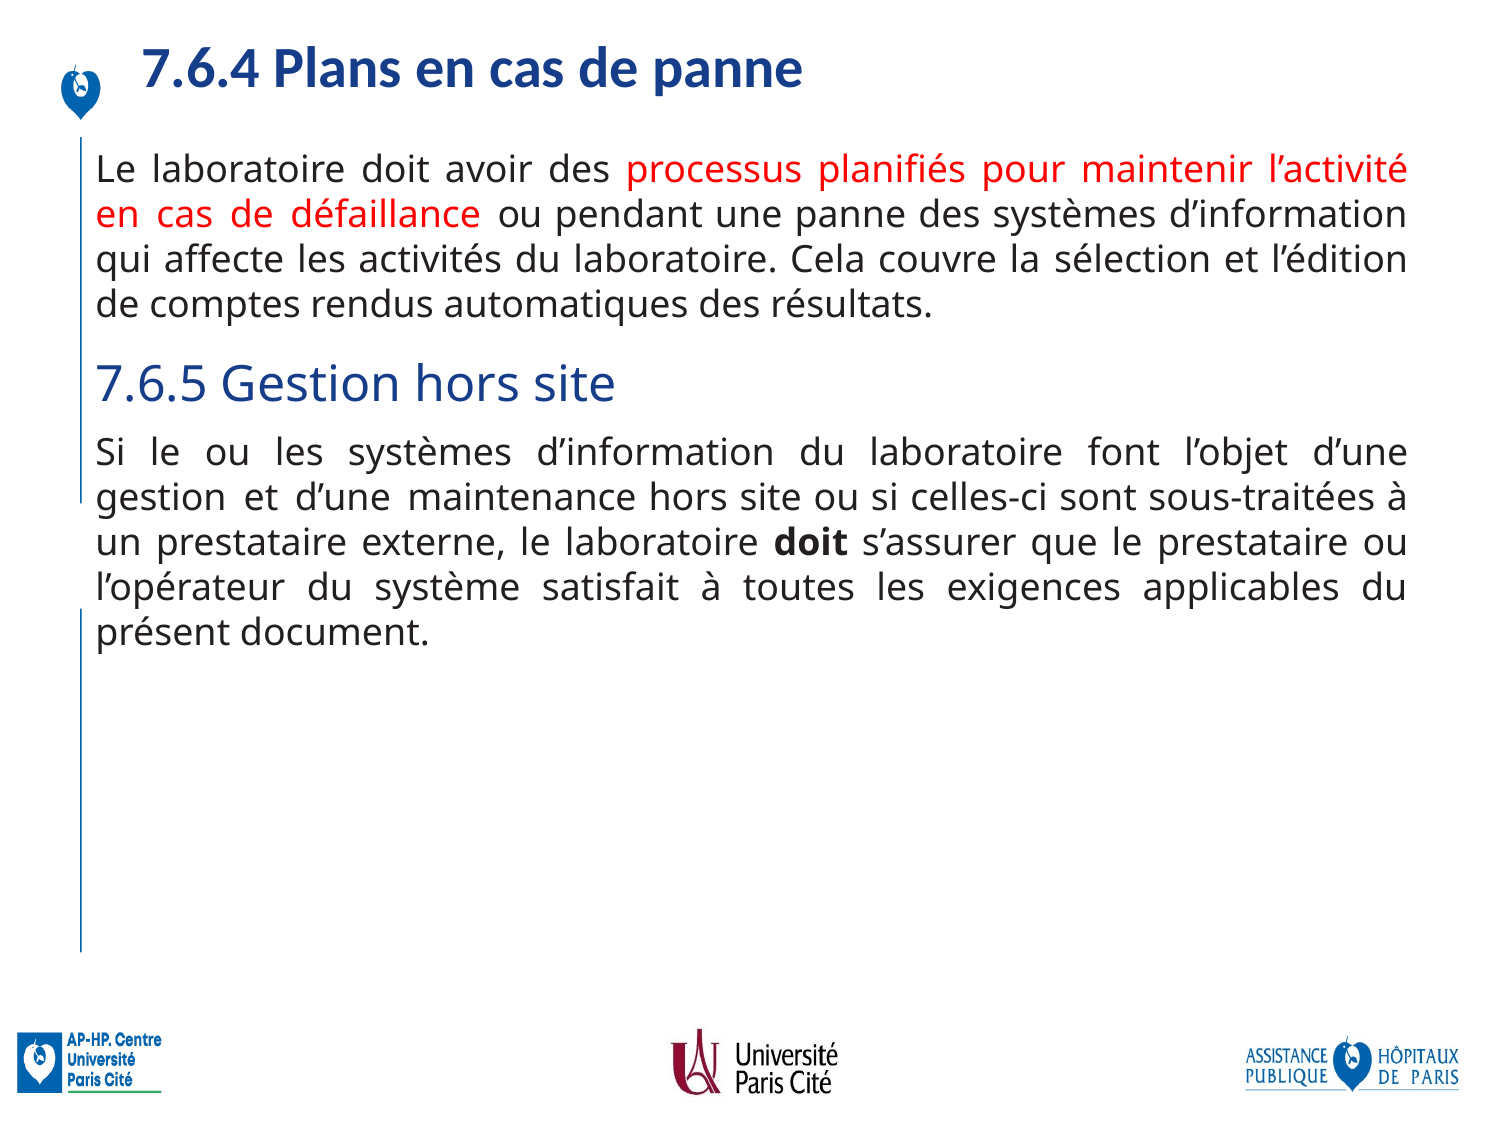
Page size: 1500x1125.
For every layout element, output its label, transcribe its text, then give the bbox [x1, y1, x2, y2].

picture [1245, 1035, 1459, 1092]
picture [666, 1024, 839, 1103]
picture [16, 1031, 162, 1094]
title 7.6.4 Plans en cas de panne [141, 29, 889, 100]
text_box Le laboratoire doit avoir des processus planifiés pour maintenir l’activité en cas de défaillance ou pendant une panne des systèmes d’information qui affecte les activités du laboratoire. Cela couvre la sélection et l’édition de comptes rendus automatiques des résultats. 7.6.5 Gestion hors site Si le ou les systèmes d’information du laboratoire font l’objet d’une gestion et d’une maintenance hors site ou si celles-ci sont sous-traitées à un prestataire externe, le laboratoire doit s’assurer que le prestataire ou l’opérateur du système satisfait à toutes les exigences applicables du présent document. [80, 137, 1424, 785]
picture [58, 62, 103, 122]
